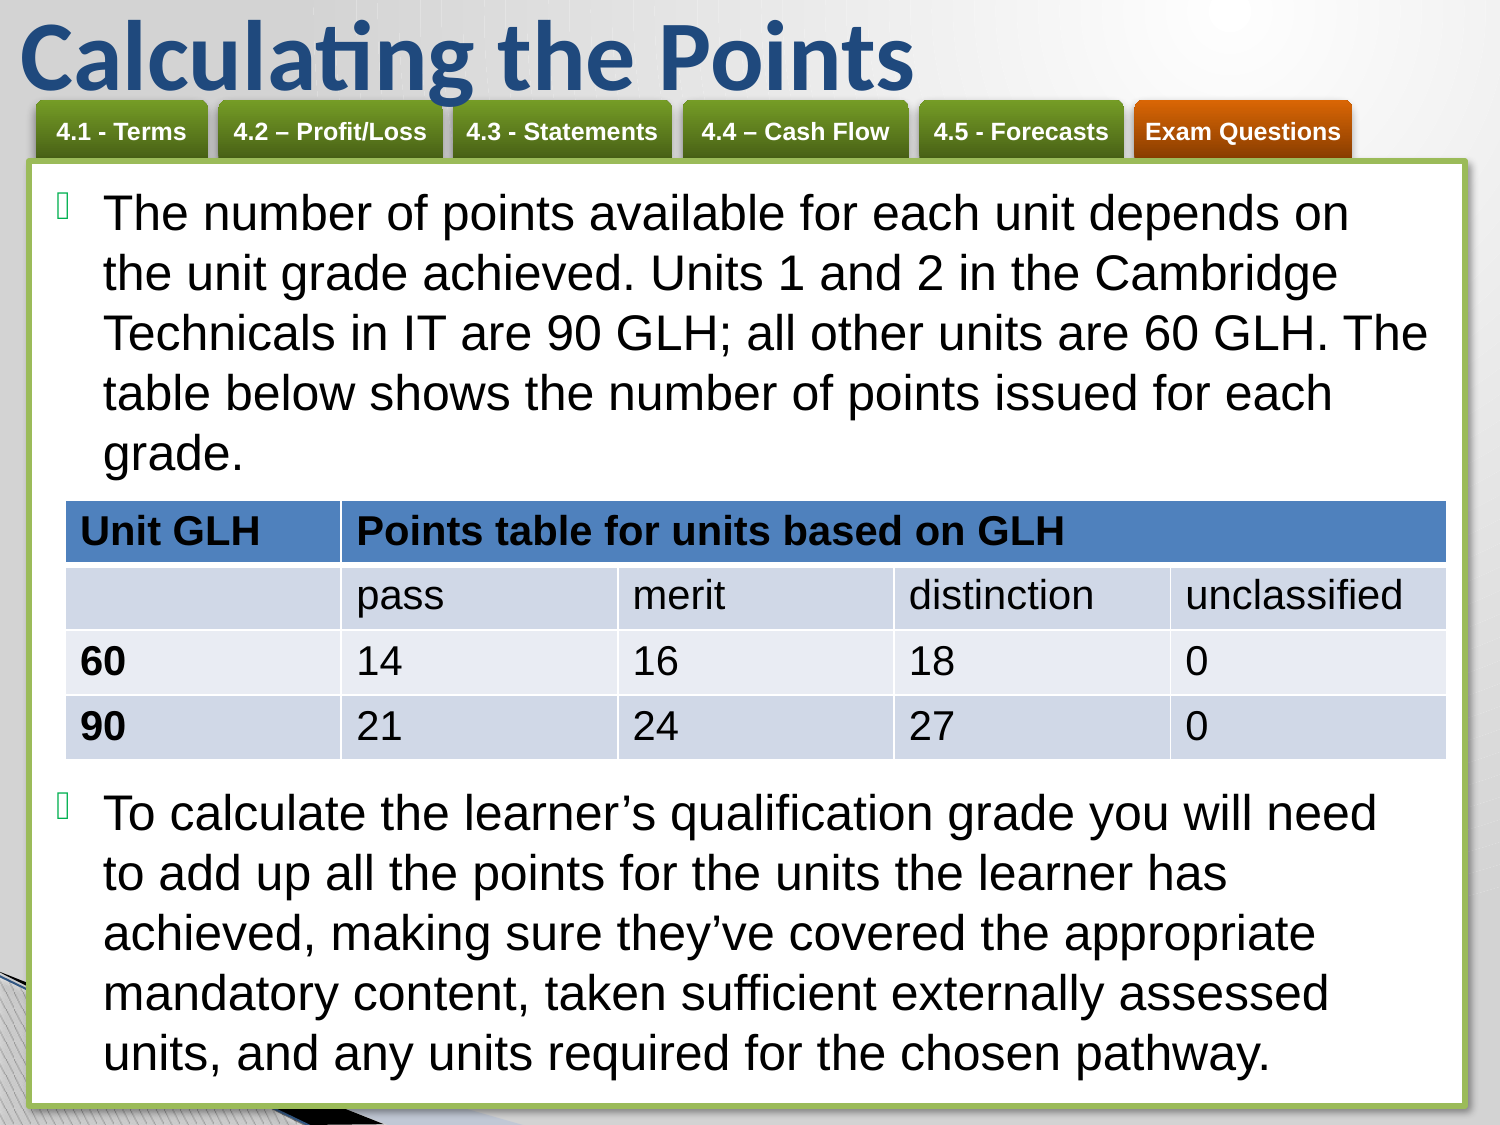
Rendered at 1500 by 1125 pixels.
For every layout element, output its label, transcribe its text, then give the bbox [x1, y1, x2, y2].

table_cell 90 [66, 696, 340, 759]
picture [281, 1114, 303, 1125]
table_cell 27 [895, 696, 1170, 759]
table_cell 21 [342, 696, 617, 759]
table_cell [66, 568, 340, 629]
table_cell 0 [1171, 696, 1446, 759]
table_cell unclassified [1171, 568, 1446, 629]
table_header Unit GLH [66, 501, 340, 562]
table_header Points table for units based on GLH [342, 501, 1446, 562]
table_cell distinction [895, 568, 1170, 629]
table_cell 16 [619, 631, 893, 694]
table_cell 14 [342, 631, 617, 694]
table_cell pass [342, 568, 617, 629]
text_box The number of points available for each unit depends on the unit grade achieved. Units 1 and 2 in the Cambridge Technicals in IT are 90 GLH; all other units are 60 GLH. The table below shows the number of points issued for each grade. To calculate the learner’s qualification grade you will need to add up all the points for the units the learner has achieved, making sure they’ve covered the appropriate mandatory content, taken sufficient externally assessed units, and any units required for the chosen pathway. [41, 172, 1447, 1088]
title Calculating the Points [5, 0, 1270, 102]
table_cell 18 [895, 631, 1170, 694]
table_cell merit [619, 568, 893, 629]
text_box e [551, 0, 603, 5]
table_cell 60 [66, 631, 340, 694]
table_cell 24 [619, 696, 893, 759]
table_cell 0 [1171, 631, 1446, 694]
